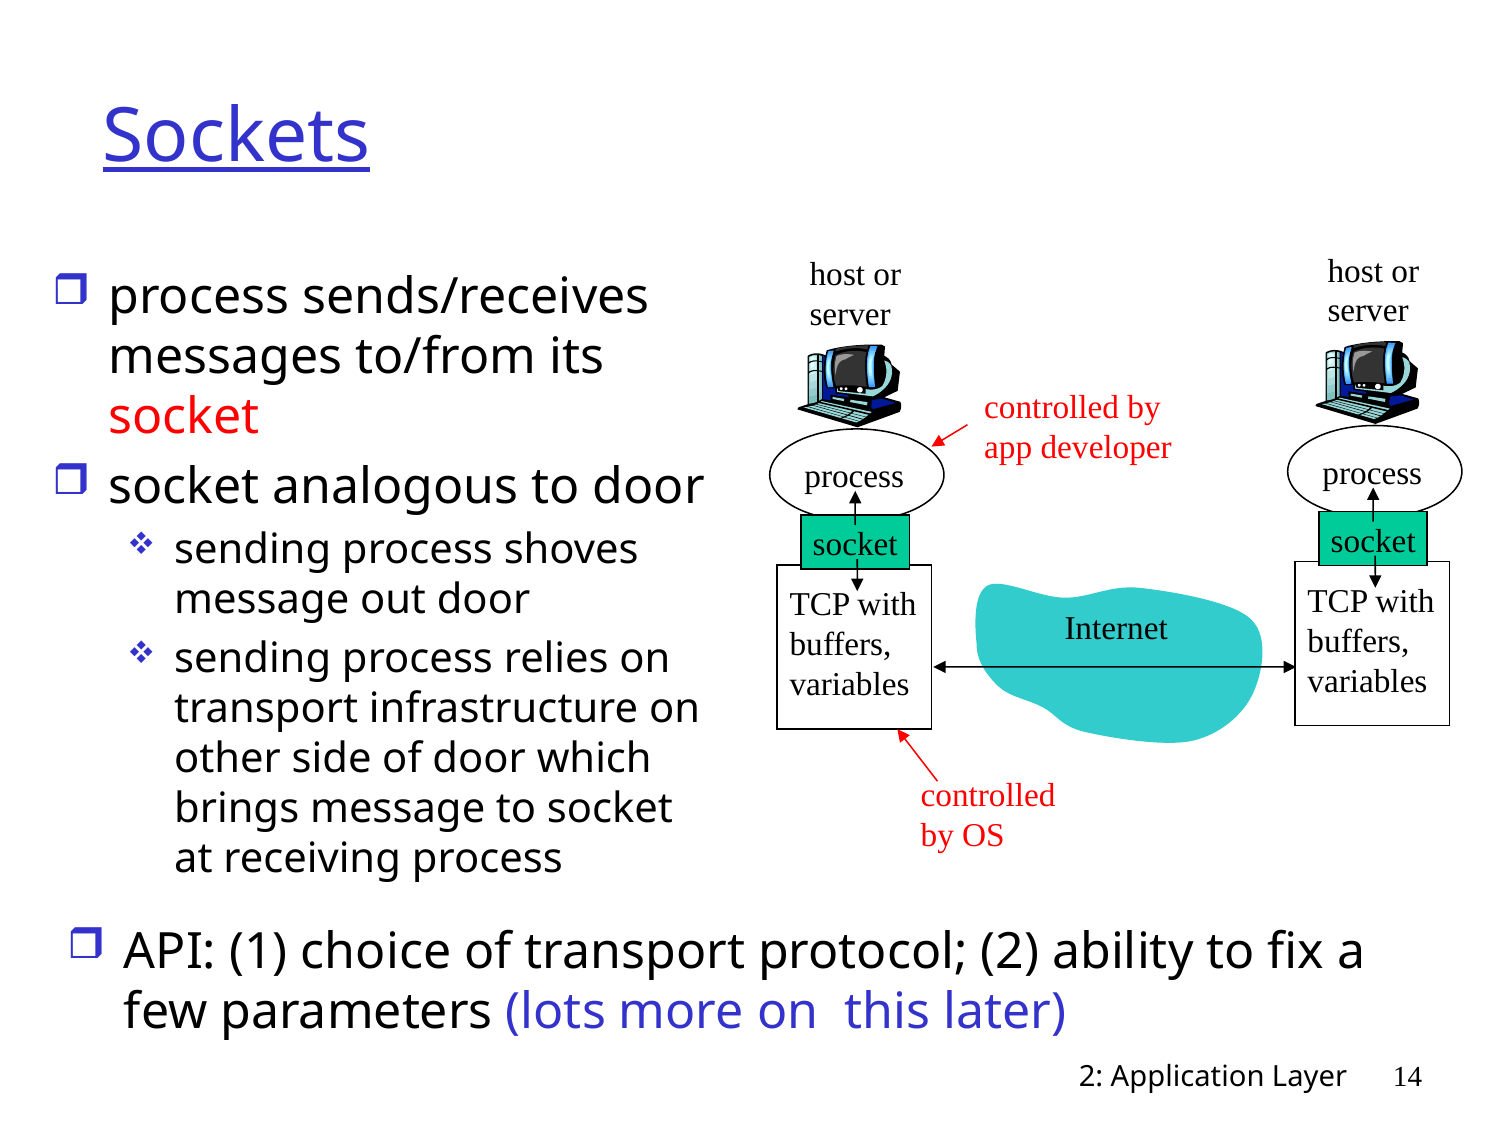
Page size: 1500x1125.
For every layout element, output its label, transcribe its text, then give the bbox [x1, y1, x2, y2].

footer 2: Application Layer [887, 1049, 1362, 1125]
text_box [769, 244, 945, 837]
text_box API: (1) choice of transport protocol; (2) ability to fix a few parameters (lots more on this later) [52, 911, 1415, 1043]
slide_number 14 [1362, 1049, 1438, 1125]
text_box Internet [1049, 599, 1183, 655]
text_box [975, 583, 1263, 666]
text_box controlled by OS [905, 765, 1071, 901]
text_box [983, 668, 1261, 743]
list process sends/receives messages to/from its socket socket analogous to door sending process shoves message out door sending process relies on transport infrastructure on other side of door which brings message to socket at receiving process [36, 256, 727, 902]
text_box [1287, 241, 1463, 834]
title Sockets [87, 37, 1413, 226]
text_box controlled by app developer [969, 378, 1188, 473]
